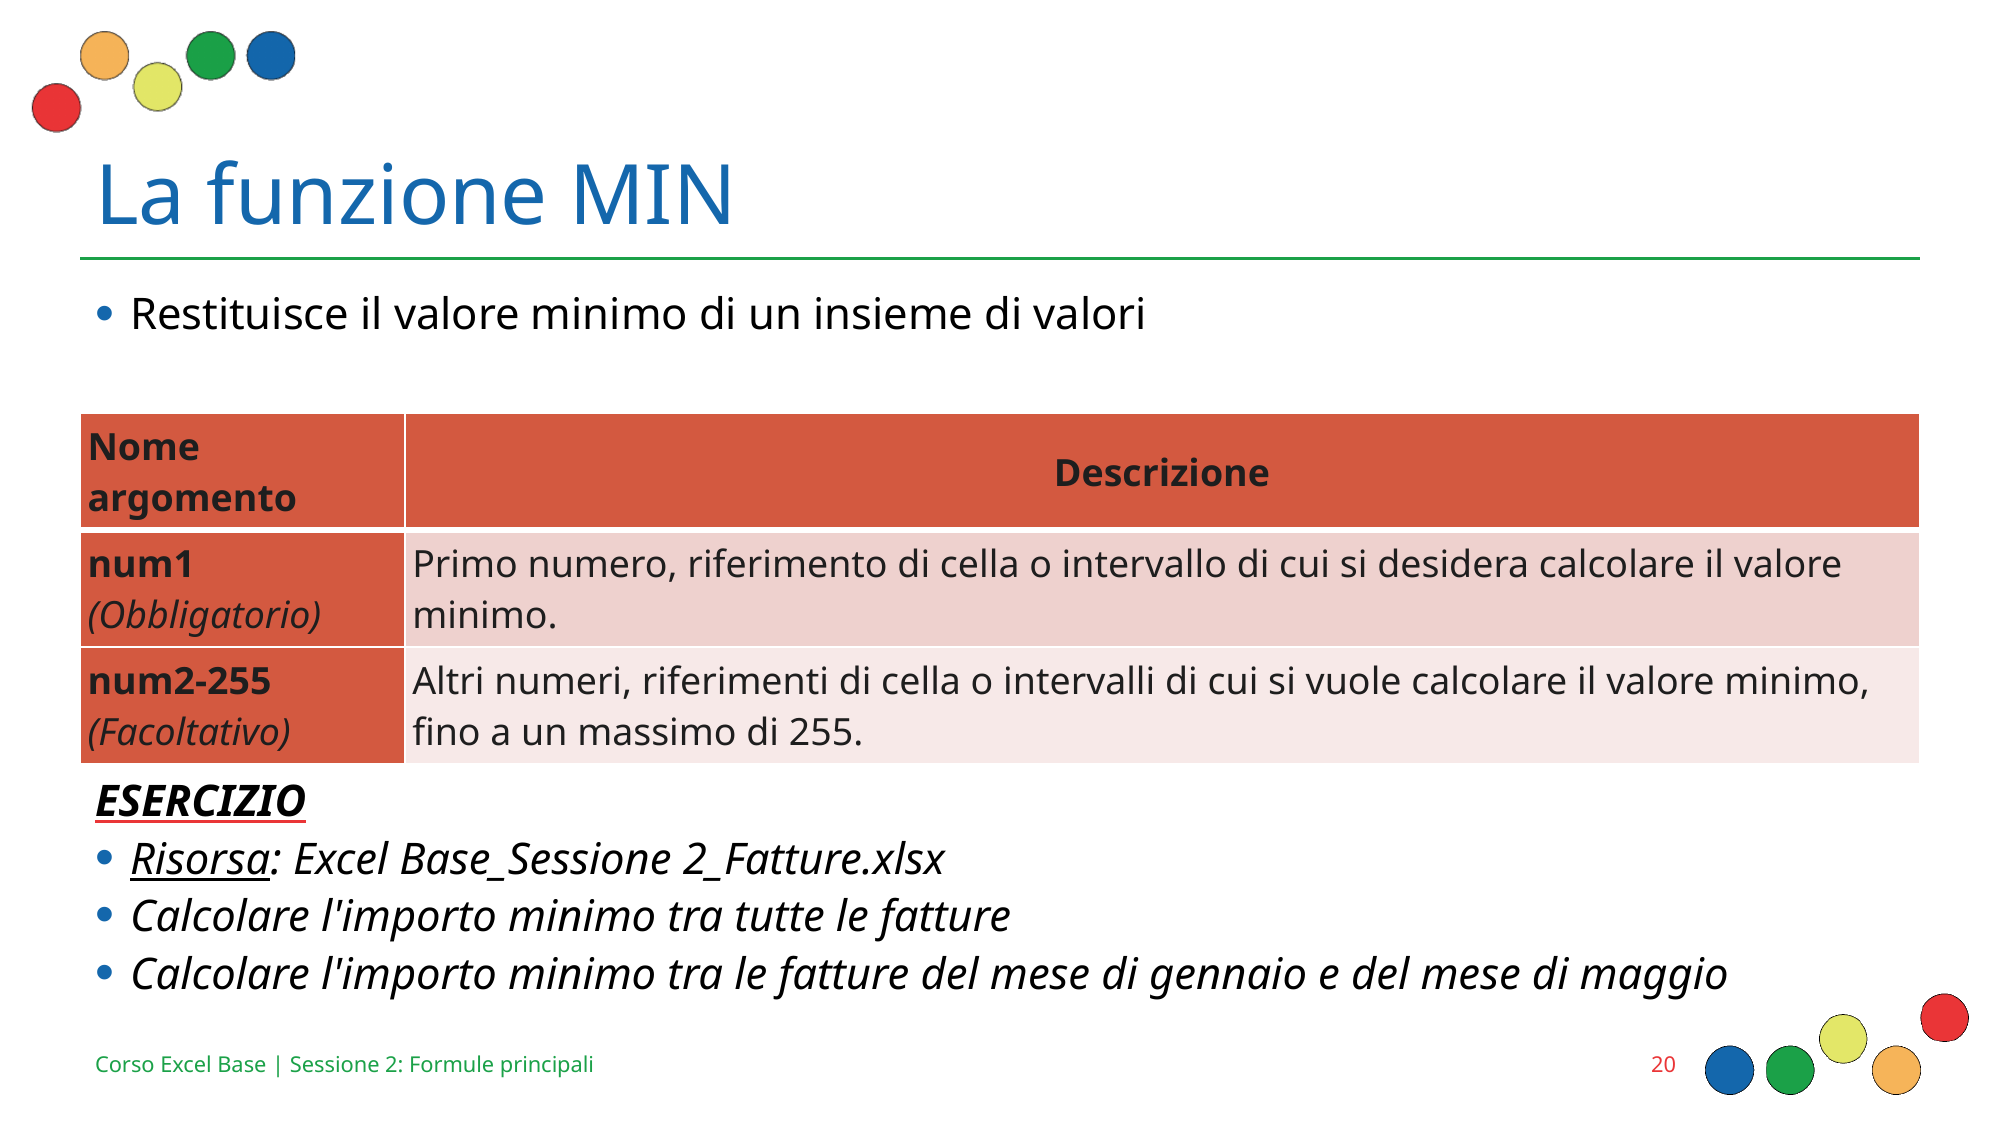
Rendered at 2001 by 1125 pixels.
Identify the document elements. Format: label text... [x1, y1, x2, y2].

table_cell Altri numeri, riferimenti di cella o intervalli di cui si vuole calcolare il valore minimo, fino a un massimo di 255. [406, 648, 1919, 763]
table_cell Primo numero, riferimento di cella o intervallo di cui si desidera calcolare il valore minimo. [406, 533, 1919, 646]
slide_number 20 [1583, 1035, 1692, 1096]
table_cell num2-255 (Facoltativo) [81, 648, 404, 763]
table_header Nome argomento [81, 414, 404, 527]
footer Corso Excel Base | Sessione 2: Formule principali [80, 1035, 1571, 1096]
picture [1704, 990, 1971, 1096]
title La funzione MIN [80, 123, 1920, 259]
table_cell num1 (Obbligatorio) [81, 533, 404, 646]
picture [29, 30, 295, 135]
table_header Descrizione [406, 414, 1919, 527]
